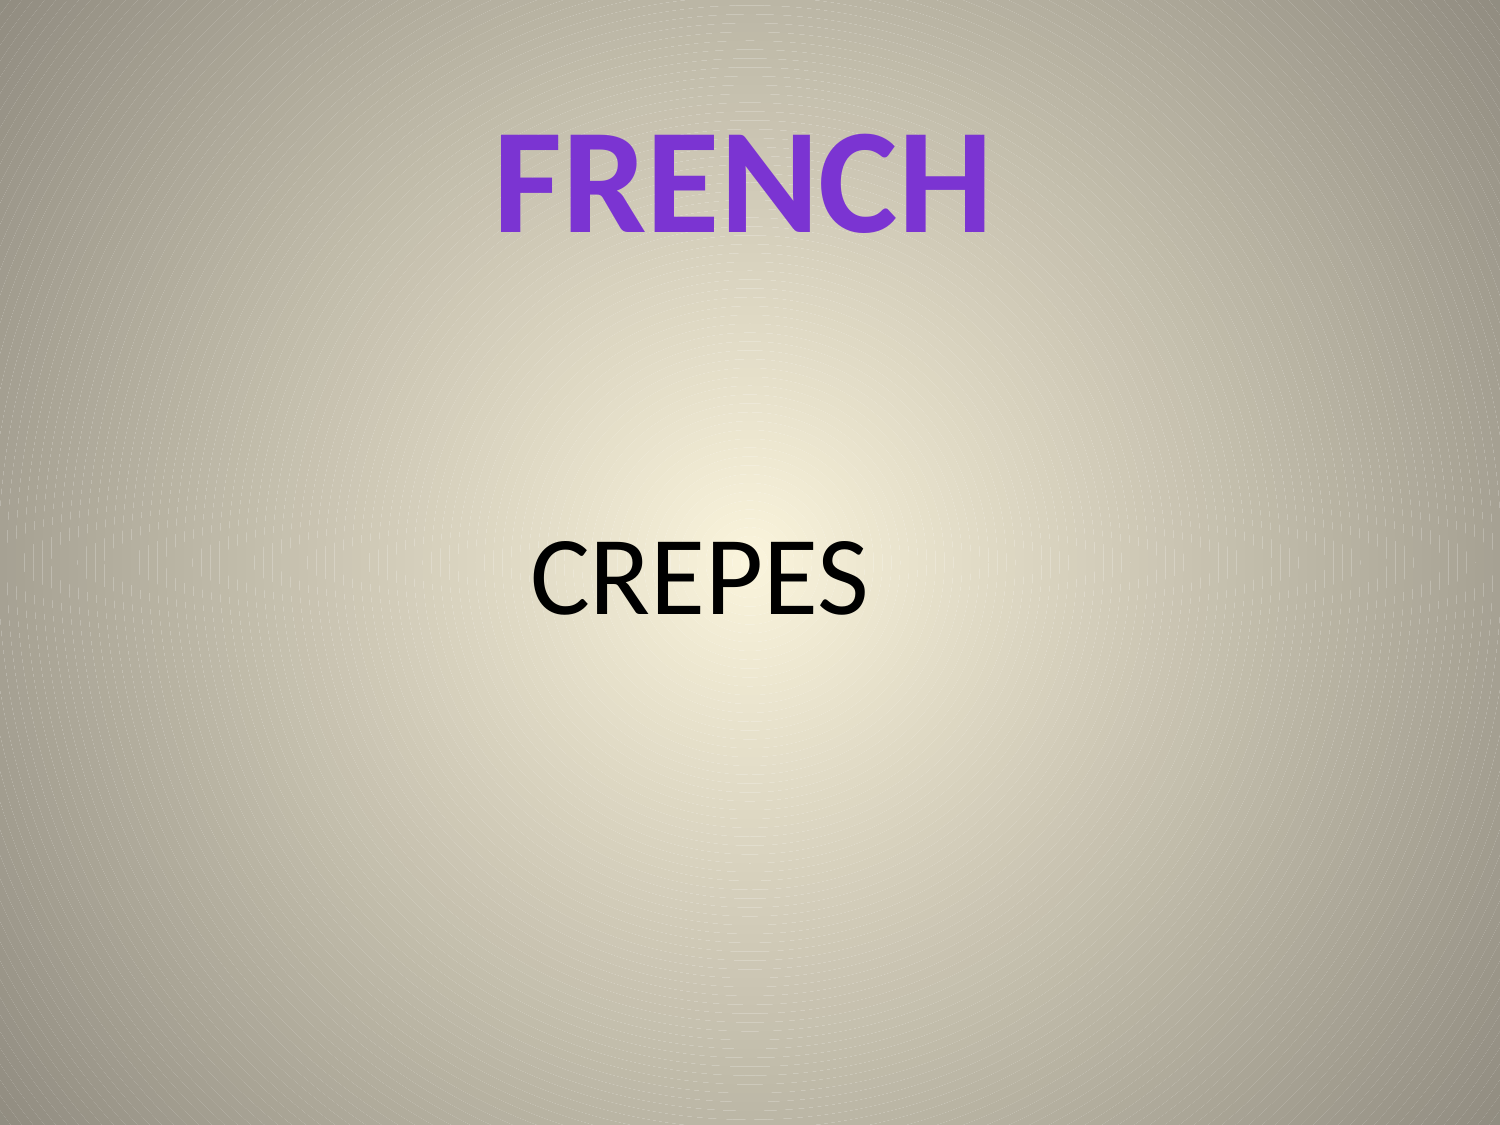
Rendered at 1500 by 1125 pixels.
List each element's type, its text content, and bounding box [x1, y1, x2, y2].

text_box FRENCH [425, 74, 1063, 224]
text_box CREPES [237, 224, 1188, 645]
